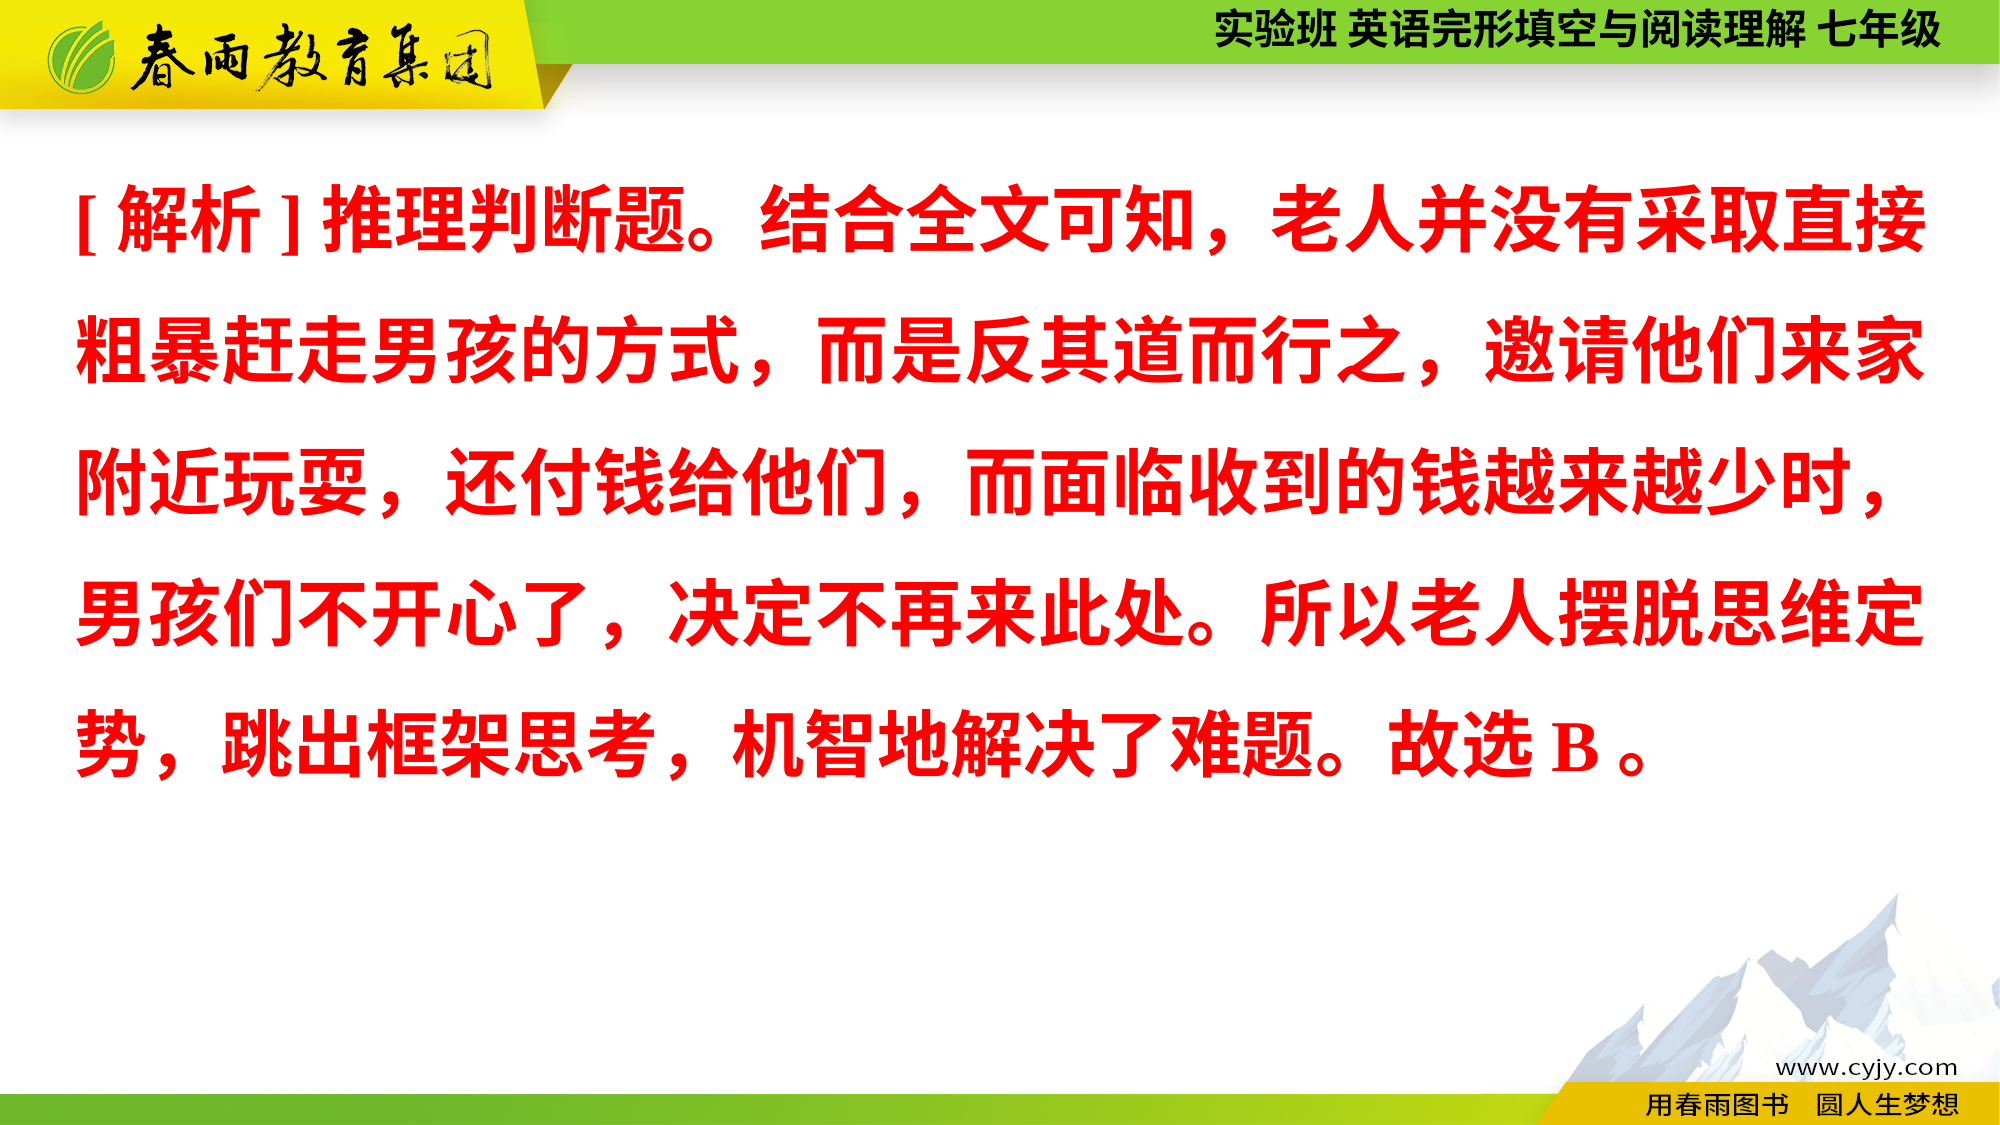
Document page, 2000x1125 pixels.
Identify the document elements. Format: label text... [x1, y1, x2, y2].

picture [0, 0, 2000, 1125]
list [解析]推理判断题。结合全文可知，老人并没有采取直接粗暴赶走男孩的方式，而是反其道而行之，邀请他们来家附近玩耍，还付钱给他们，而面临收到的钱越来越少时，男孩们不开心了，决定不再来此处。所以老人摆脱思维定势，跳出框架思考，机智地解决了难题。故选B。 [59, 122, 1944, 784]
